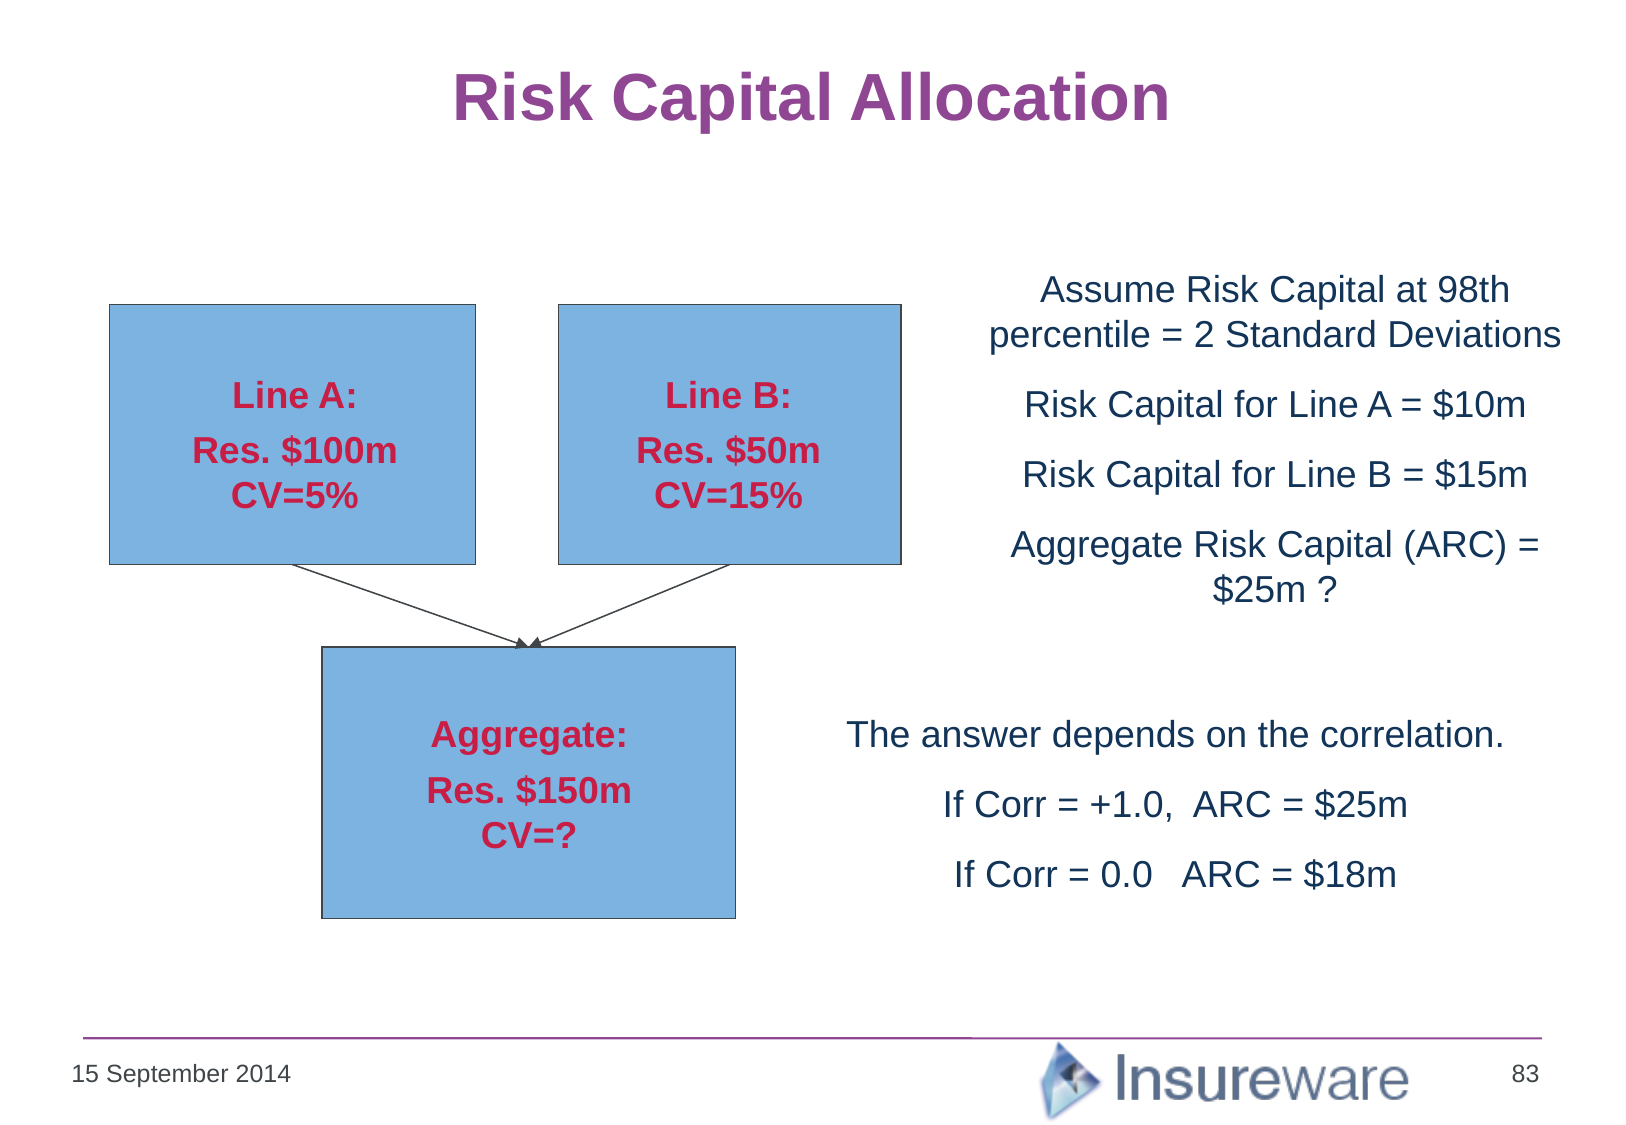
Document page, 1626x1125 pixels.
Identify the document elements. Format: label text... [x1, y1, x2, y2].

slide_number 83 [1439, 1050, 1555, 1106]
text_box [528, 564, 730, 648]
title Risk Capital Allocation [75, 0, 1550, 188]
text_box Line B: Res. $50m CV=15% [578, 363, 879, 524]
text_box [558, 304, 902, 565]
text_box The answer depends on the correlation. If Corr = +1.0, ARC = $25m If Corr = 0.0 ARC = $18m [824, 703, 1528, 903]
text_box Line A: Res. $100m CV=5% [144, 363, 446, 524]
text_box [109, 304, 476, 565]
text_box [292, 564, 526, 648]
text_box Assume Risk Capital at 98th percentile = 2 Standard Deviations Risk Capital for Line A = $10m Risk Capital for Line B = $15m Aggregate Risk Capital (ARC) = $25m ? [953, 257, 1598, 618]
picture [1036, 1039, 1416, 1125]
text_box [321, 647, 736, 919]
text_box Aggregate: Res. $150m CV=? [378, 703, 680, 864]
